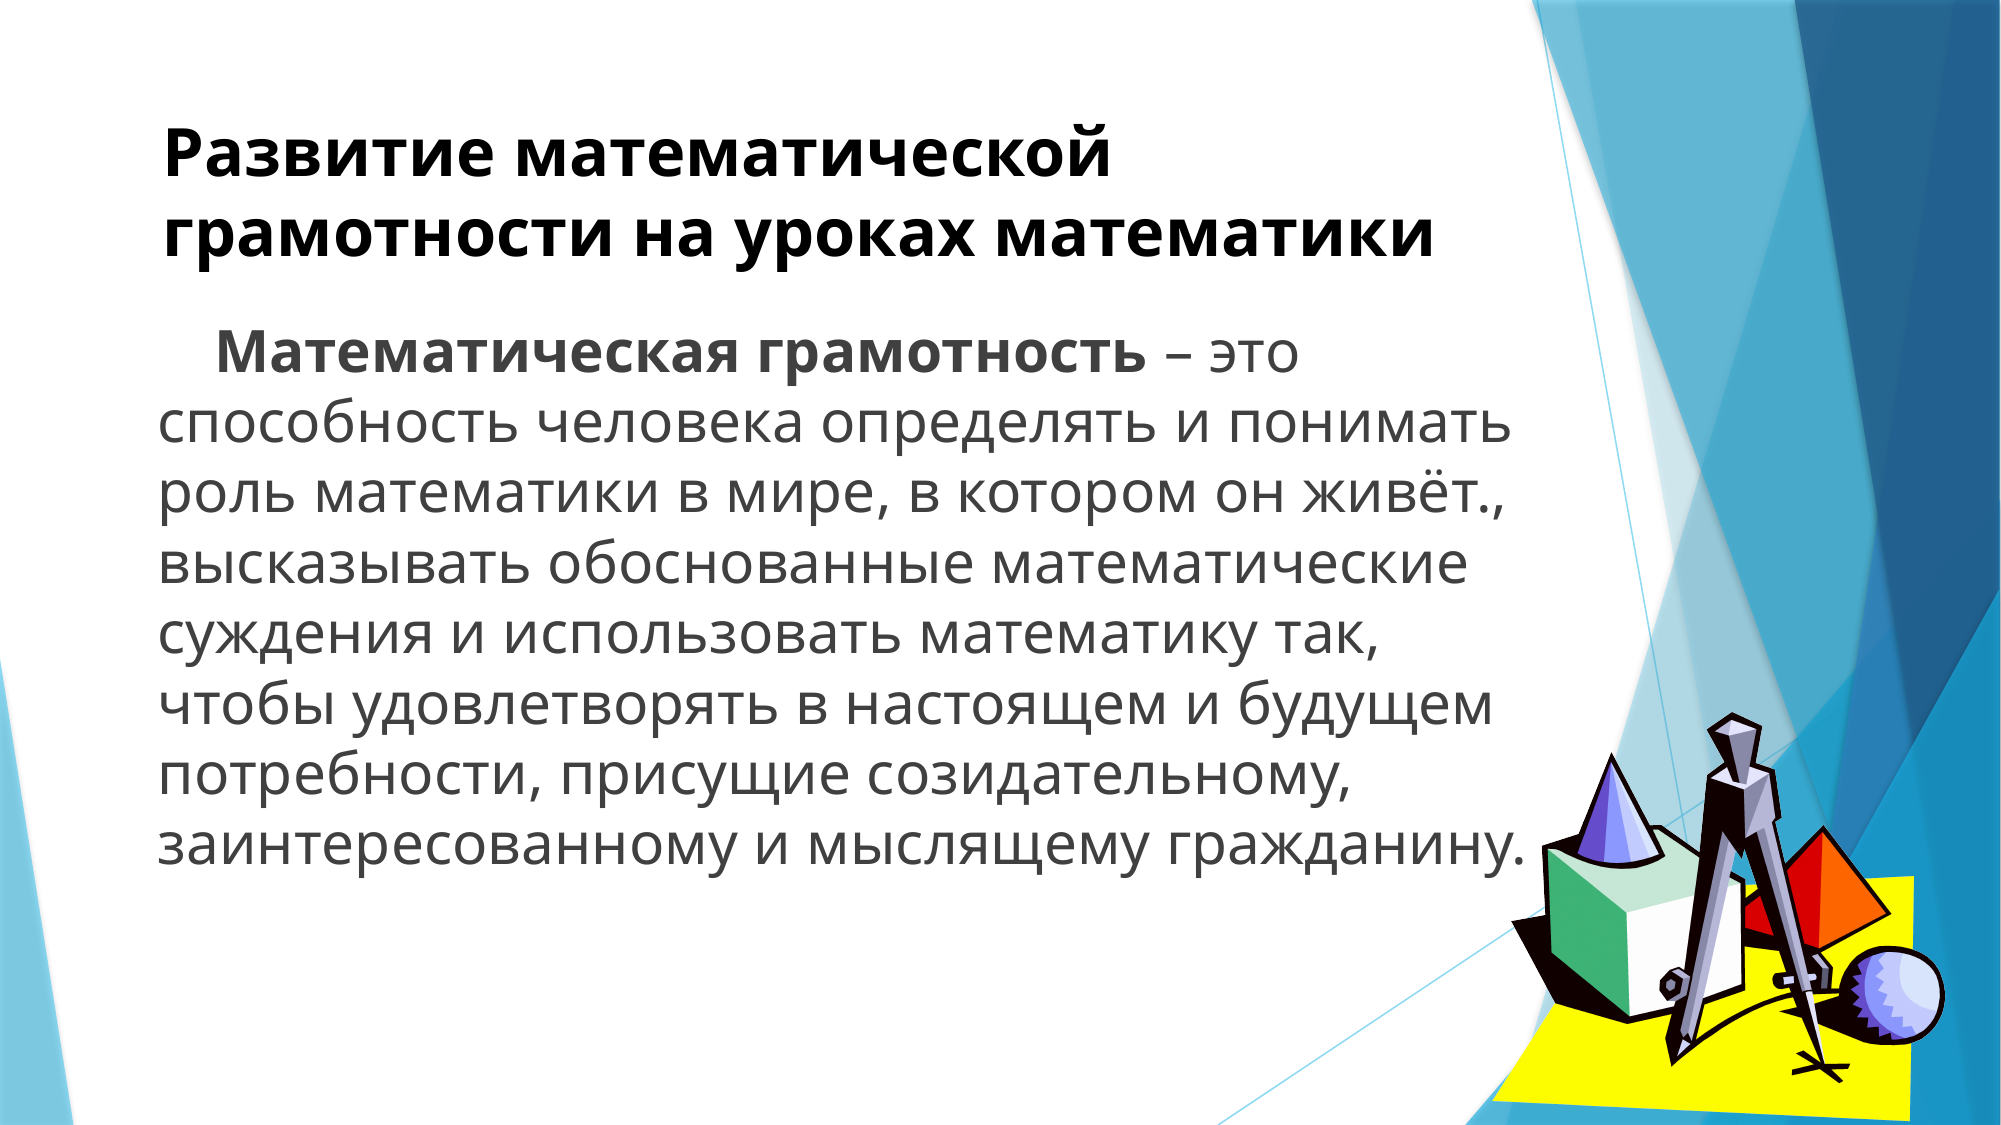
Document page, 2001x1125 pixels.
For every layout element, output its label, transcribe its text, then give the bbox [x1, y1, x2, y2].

list Математическая грамотность – это способность человека определять и понимать роль математики в мире, в котором он живёт., высказывать обоснованные математические суждения и использовать математику так, чтобы удовлетворять в настоящем и будущем потребности, присущие созидательному, заинтересованному и мыслящему гражданину. [142, 306, 1553, 943]
picture [1491, 708, 1950, 1125]
title Развитие математической грамотности на уроках математики [147, 102, 1558, 320]
